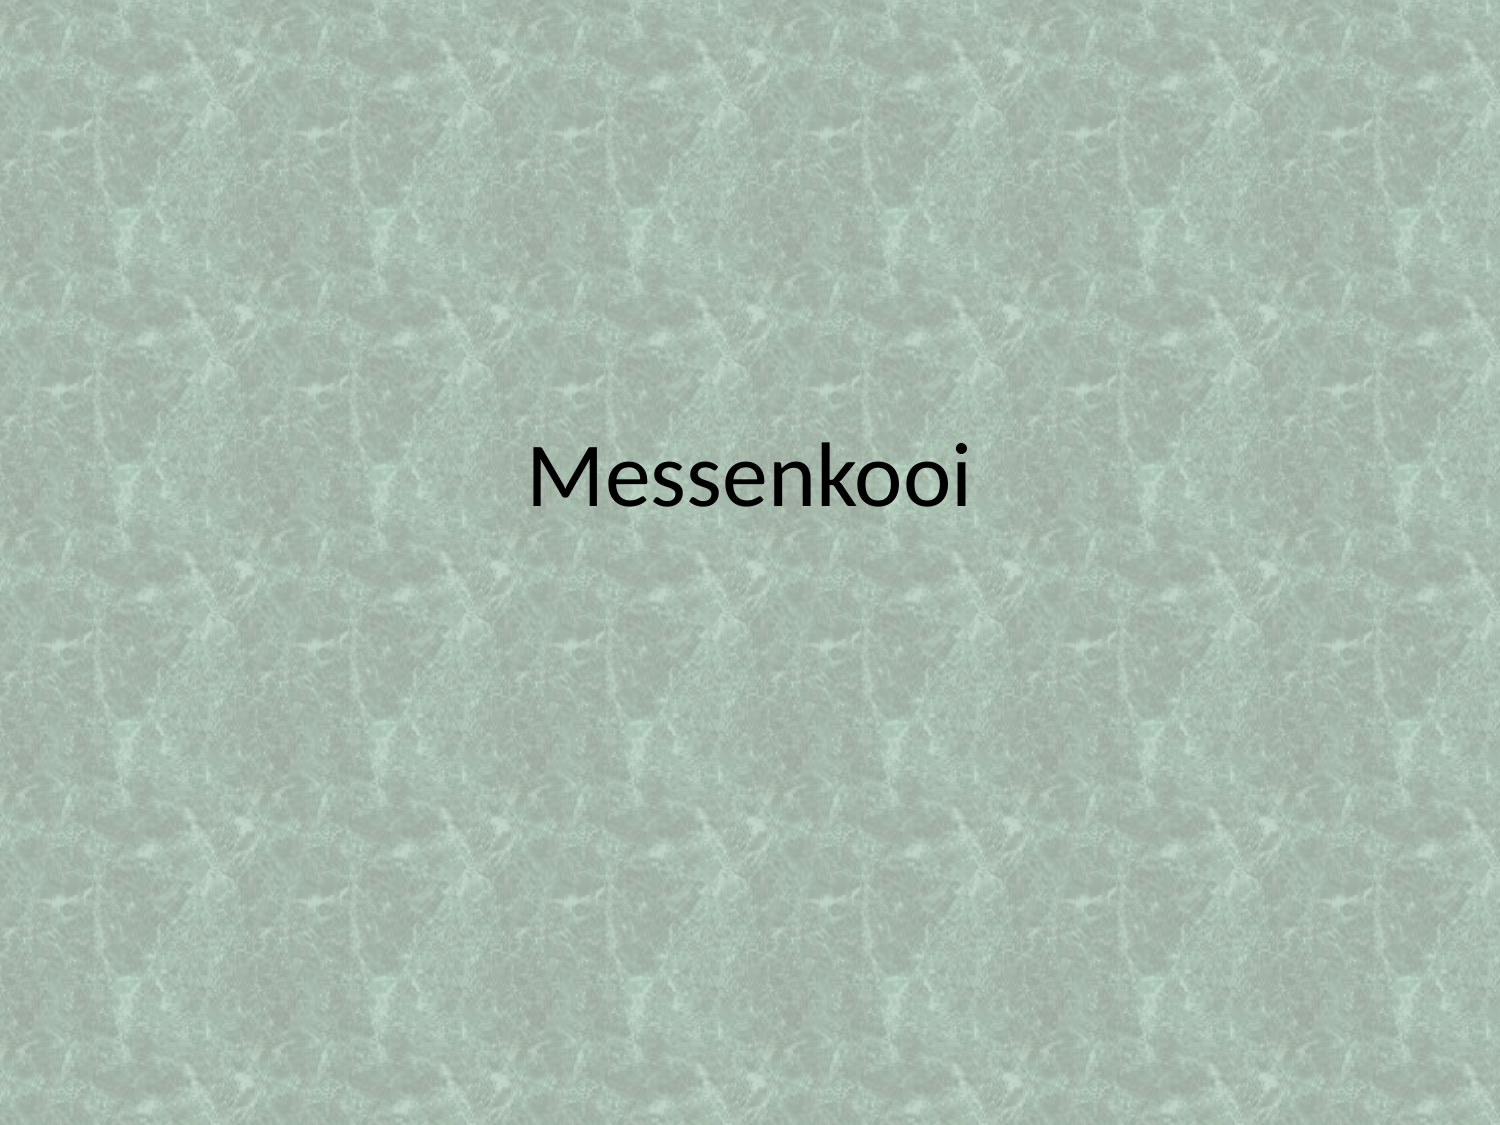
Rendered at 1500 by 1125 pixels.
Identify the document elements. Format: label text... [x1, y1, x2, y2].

title Messenkooi [112, 349, 1388, 591]
